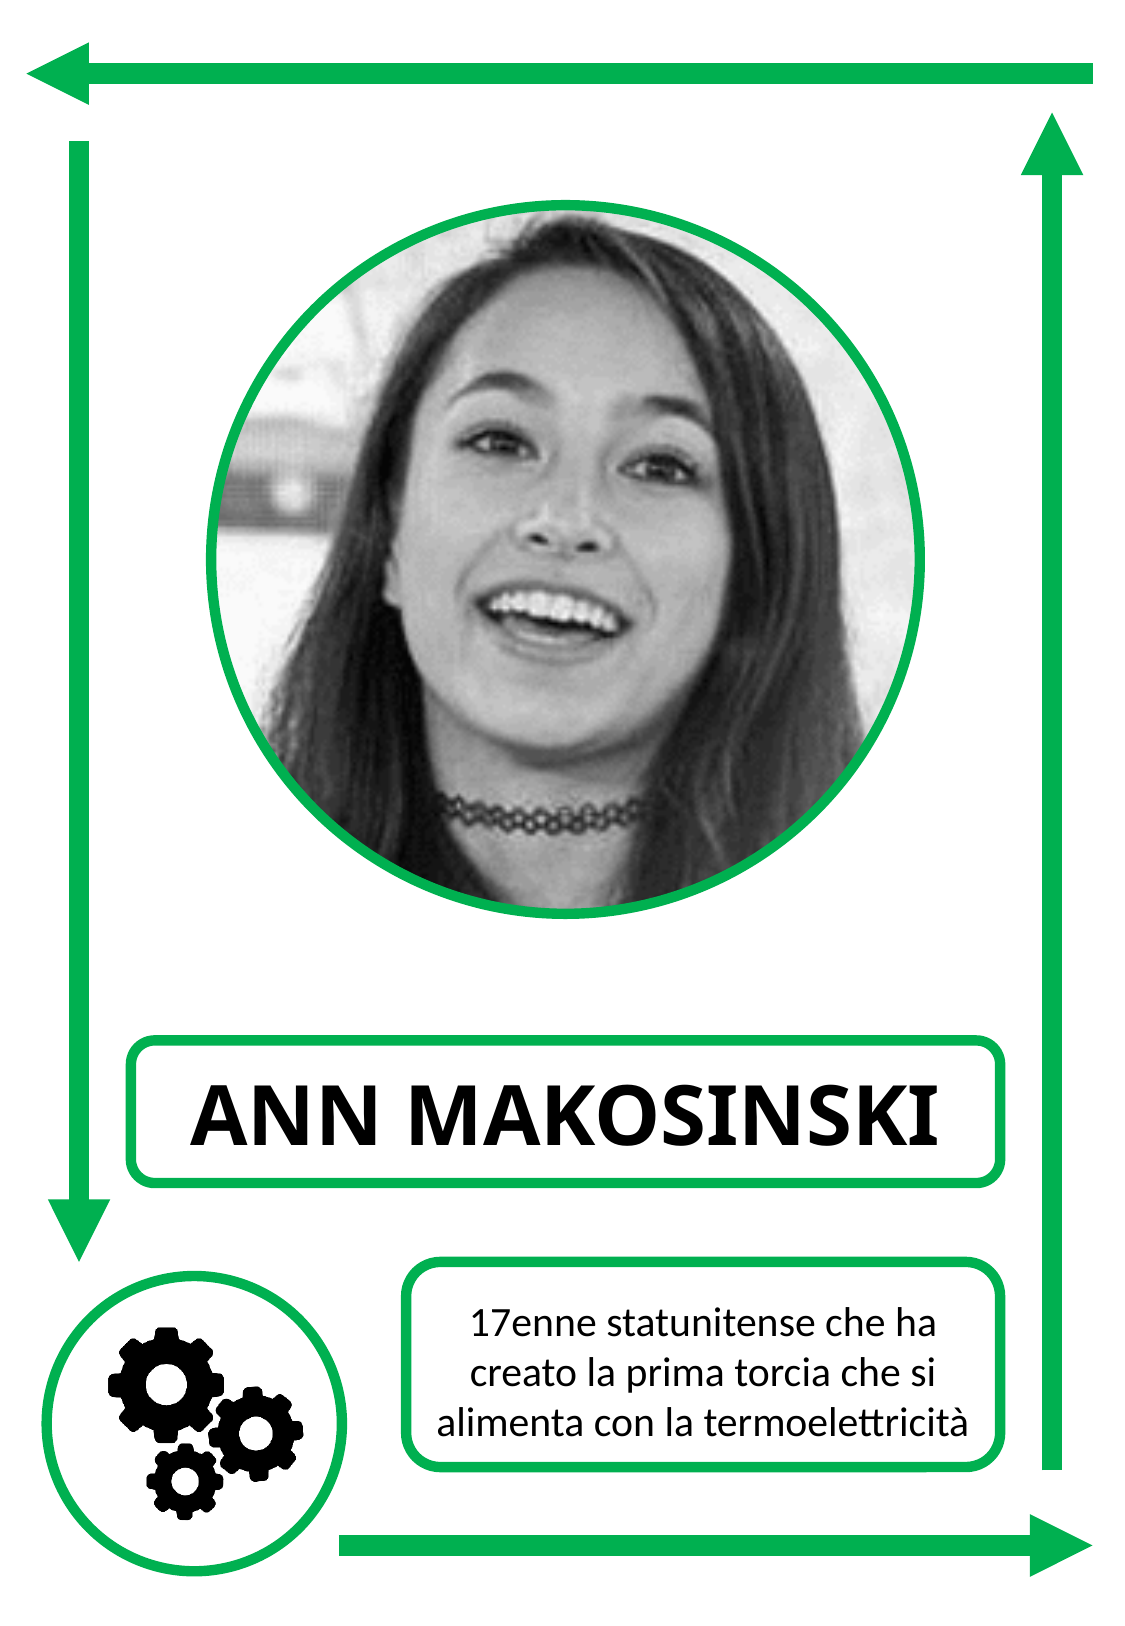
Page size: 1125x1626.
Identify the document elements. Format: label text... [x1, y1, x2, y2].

text_box [310, 1330, 343, 1517]
text_box [45, 1274, 301, 1573]
picture [211, 206, 920, 916]
picture [101, 1319, 310, 1528]
text_box 17enne statunitense che ha creato la prima torcia che si alimenta con la termoelettricità [405, 1260, 1002, 1469]
text_box ANN MAKOSINSKI [129, 1039, 1002, 1185]
